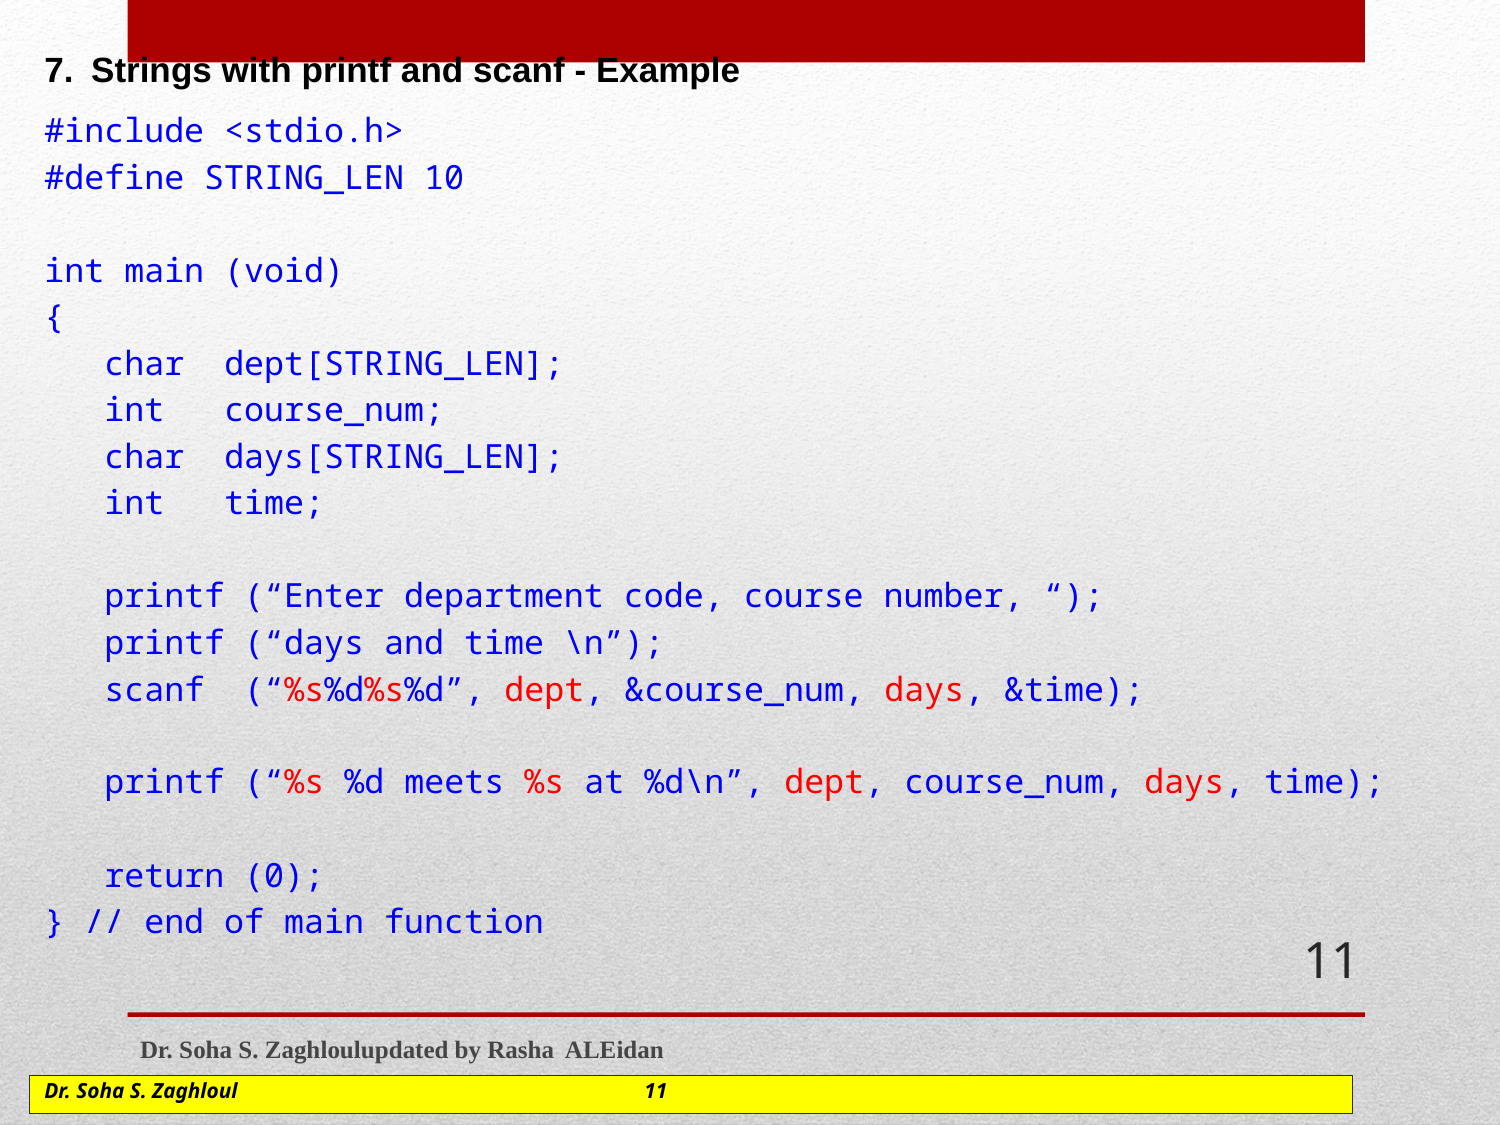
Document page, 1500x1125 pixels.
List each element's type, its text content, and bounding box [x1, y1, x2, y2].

title 7. Strings with printf and scanf - Example [29, 7, 1378, 101]
list #include <stdio.h> #define STRING_LEN 10 int main (void) { char dept[STRING_LEN]; int course_num; char days[STRING_LEN]; int time; printf (“Enter department code, course number, “); printf (“days and time \n”); scanf (“%s%d%s%d”, dept, &course_num, days, &time); printf (“%s %d meets %s at %d\n”, dept, course_num, days, time); return (0); } // end of main function [29, 101, 1424, 1083]
slide_number 11 [1250, 933, 1375, 993]
footer Dr. Soha S. Zaghloul updated by Rasha ALEidan [125, 1018, 925, 1075]
text_box Dr. Soha S. Zaghloul 11 [29, 1075, 1353, 1114]
